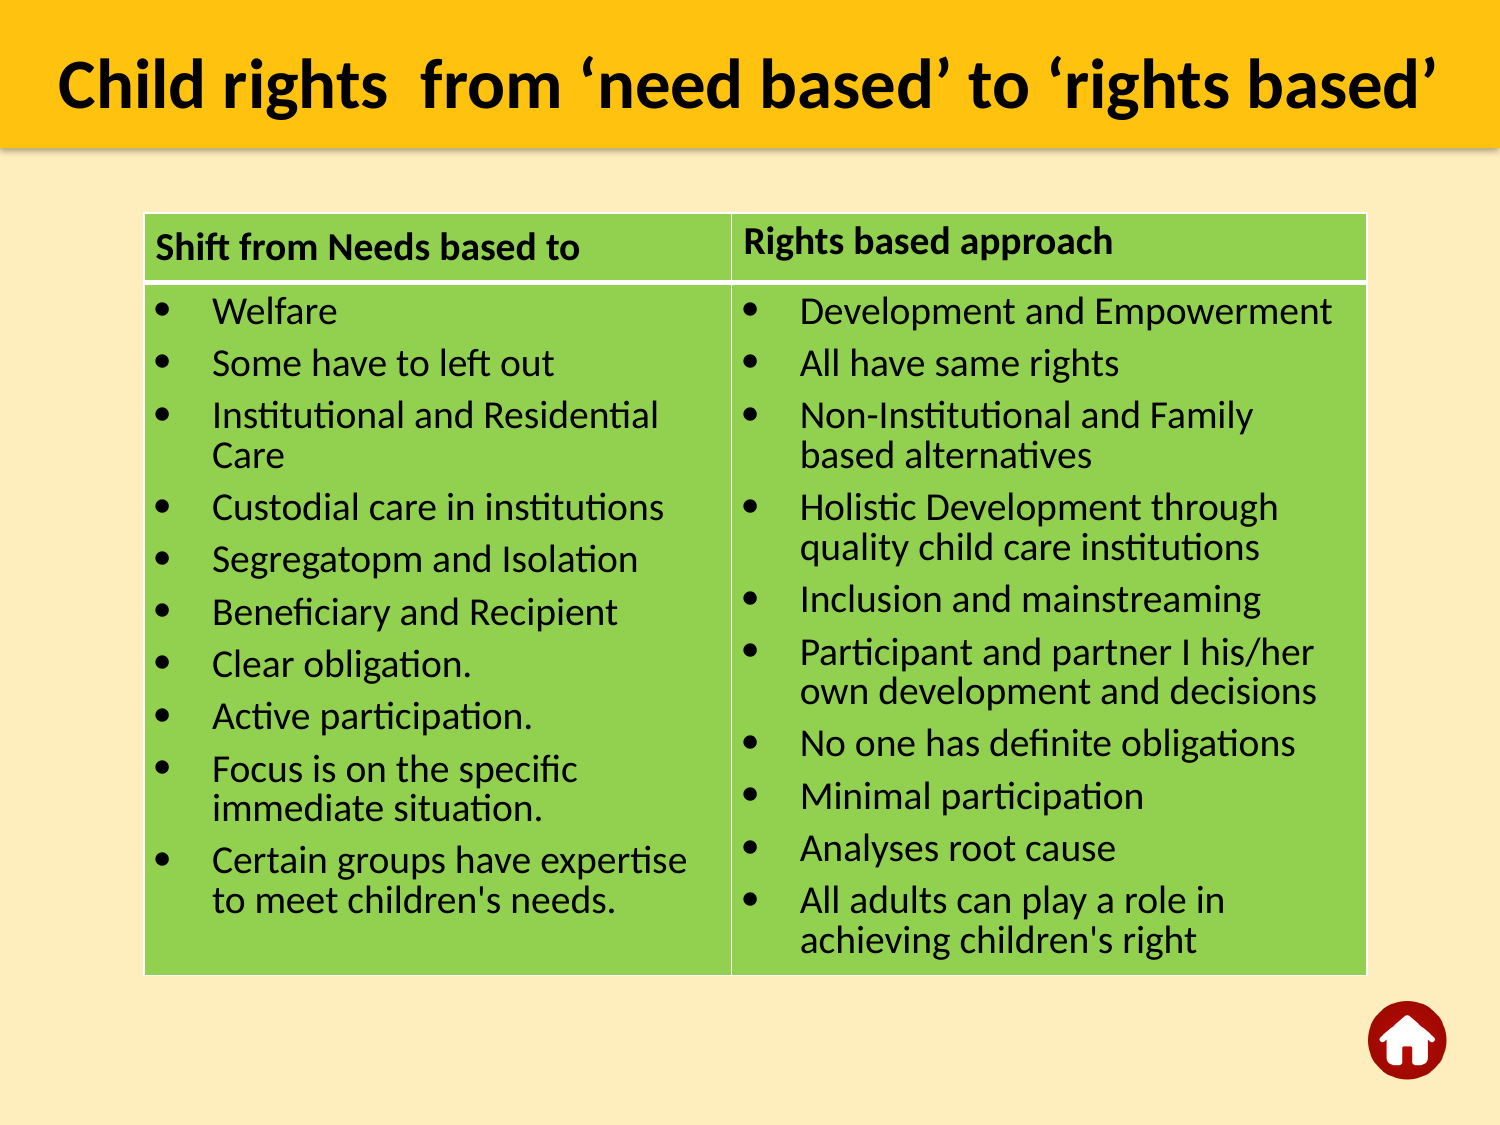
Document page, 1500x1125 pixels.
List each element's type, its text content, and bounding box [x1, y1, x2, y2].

picture [1359, 992, 1455, 1088]
title Child rights from ‘need based’ to ‘rights based’ [0, 30, 1500, 122]
table_header Rights based approach [732, 214, 1366, 280]
table_cell Development and Empowerment All have same rights Non-Institutional and Family based alternatives Holistic Development through quality child care institutions Inclusion and mainstreaming Participant and partner I his/her own development and decisions No one has definite obligations Minimal participation Analyses root cause All adults can play a role in achieving children's right [732, 285, 1366, 975]
table_cell Welfare Some have to left out Institutional and Residential Care Custodial care in institutions Segregatopm and Isolation Beneficiary and Recipient Clear obligation. Active participation. Focus is on the specific immediate situation. Certain groups have expertise to meet children's needs. [145, 285, 731, 975]
table_header Shift from Needs based to [145, 214, 731, 280]
